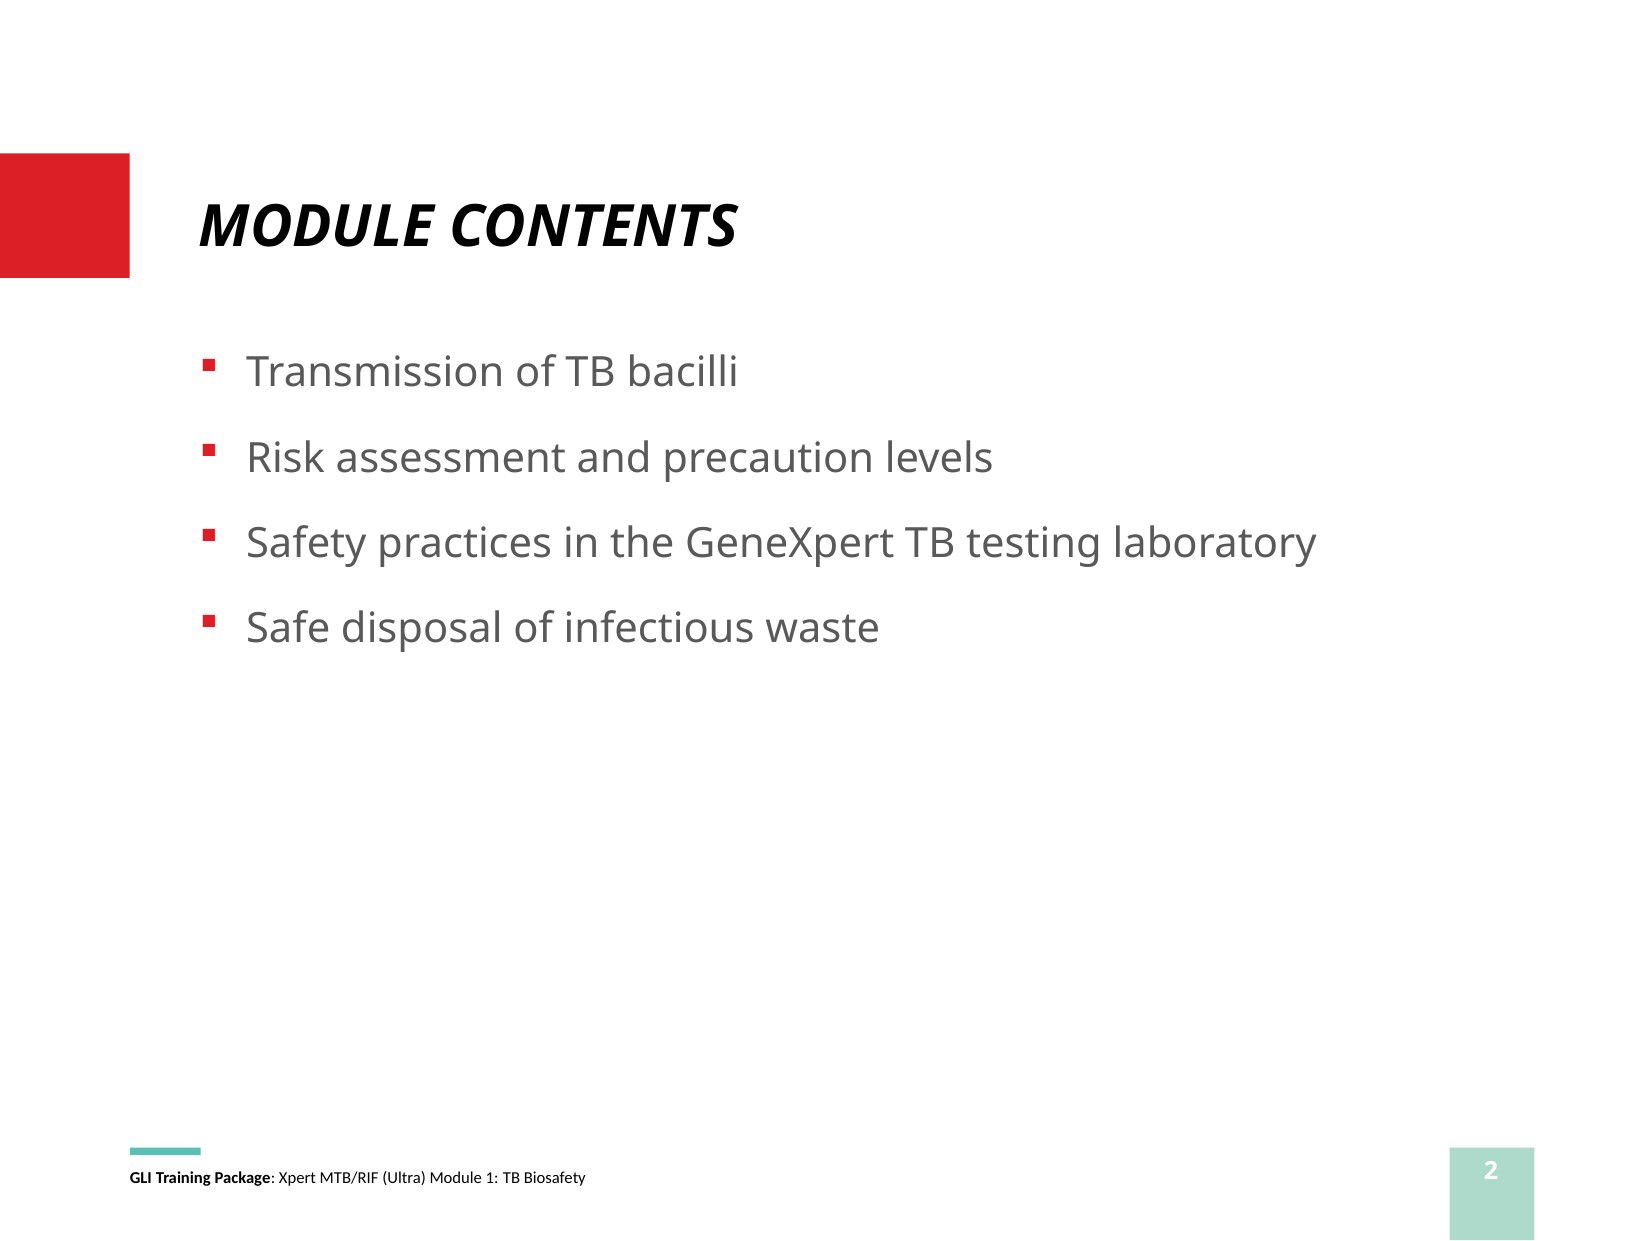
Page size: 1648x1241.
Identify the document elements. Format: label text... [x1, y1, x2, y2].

list Transmission of TB bacilli Risk assessment and precaution levels Safety practices in the GeneXpert TB testing laboratory Safe disposal of infectious waste [199, 345, 1499, 1082]
title MODULE CONTENTS [198, 145, 1491, 312]
